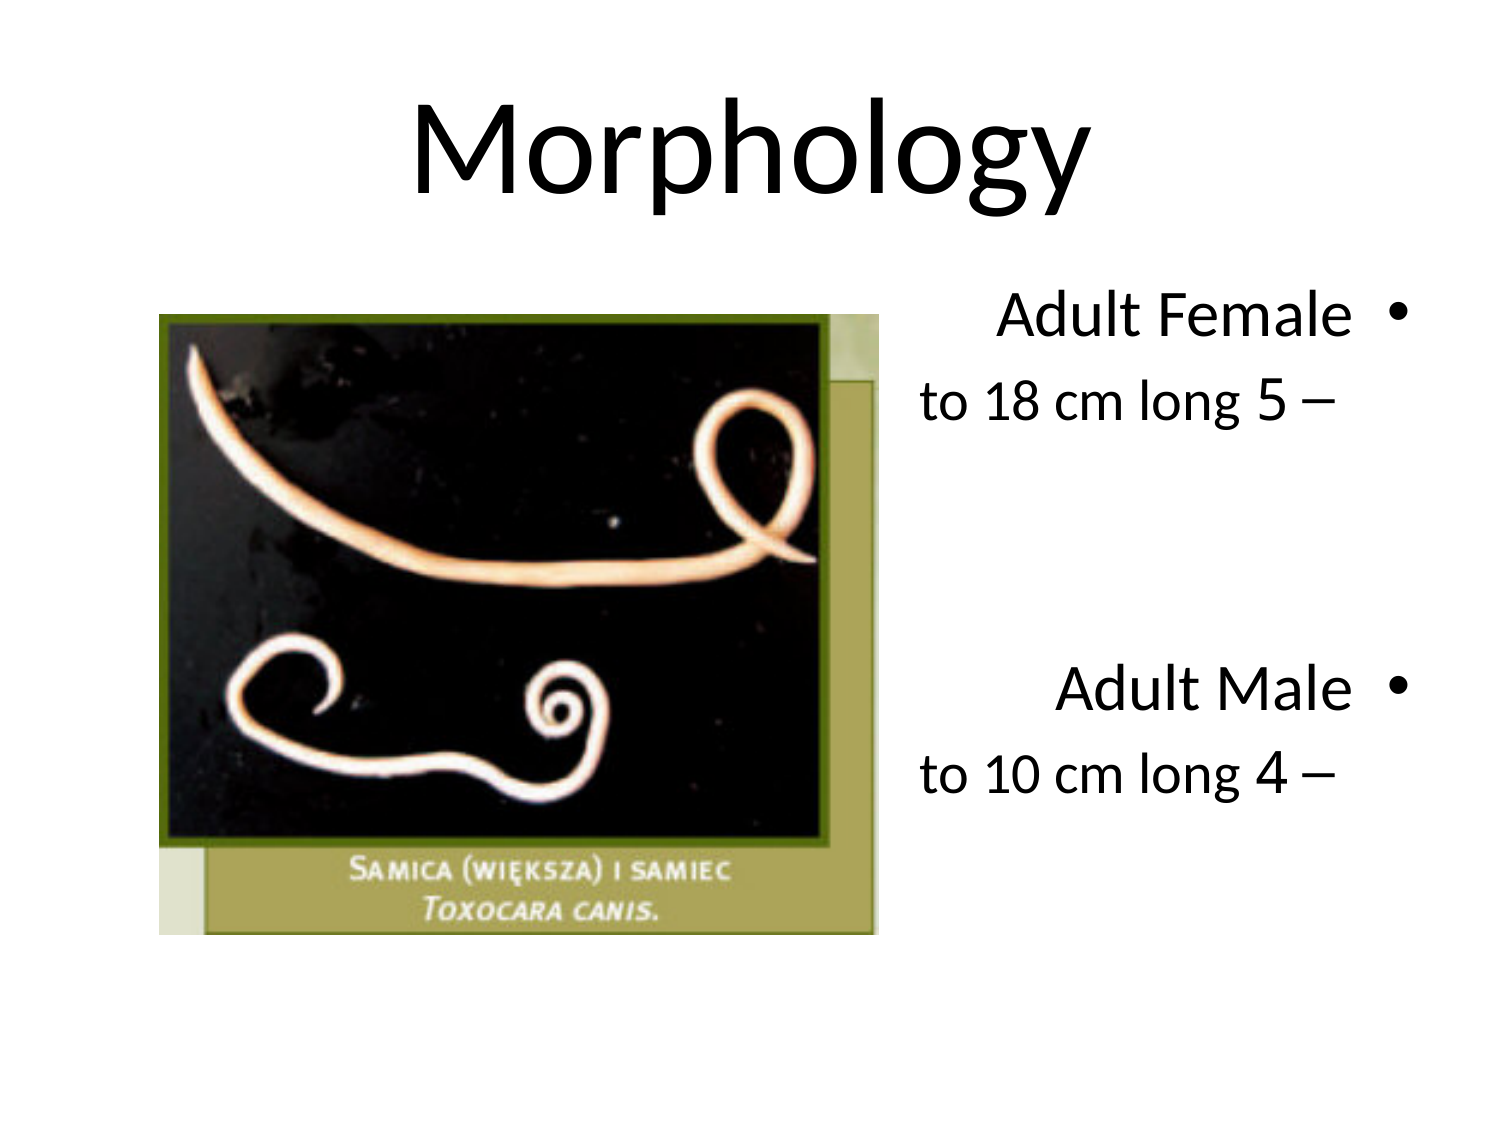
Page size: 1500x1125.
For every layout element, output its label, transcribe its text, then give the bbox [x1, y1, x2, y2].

picture [159, 314, 879, 936]
list Adult Female 5 to 18 cm long Adult Male 4 to 10 cm long [75, 262, 1425, 1005]
title Morphology [75, 45, 1425, 233]
